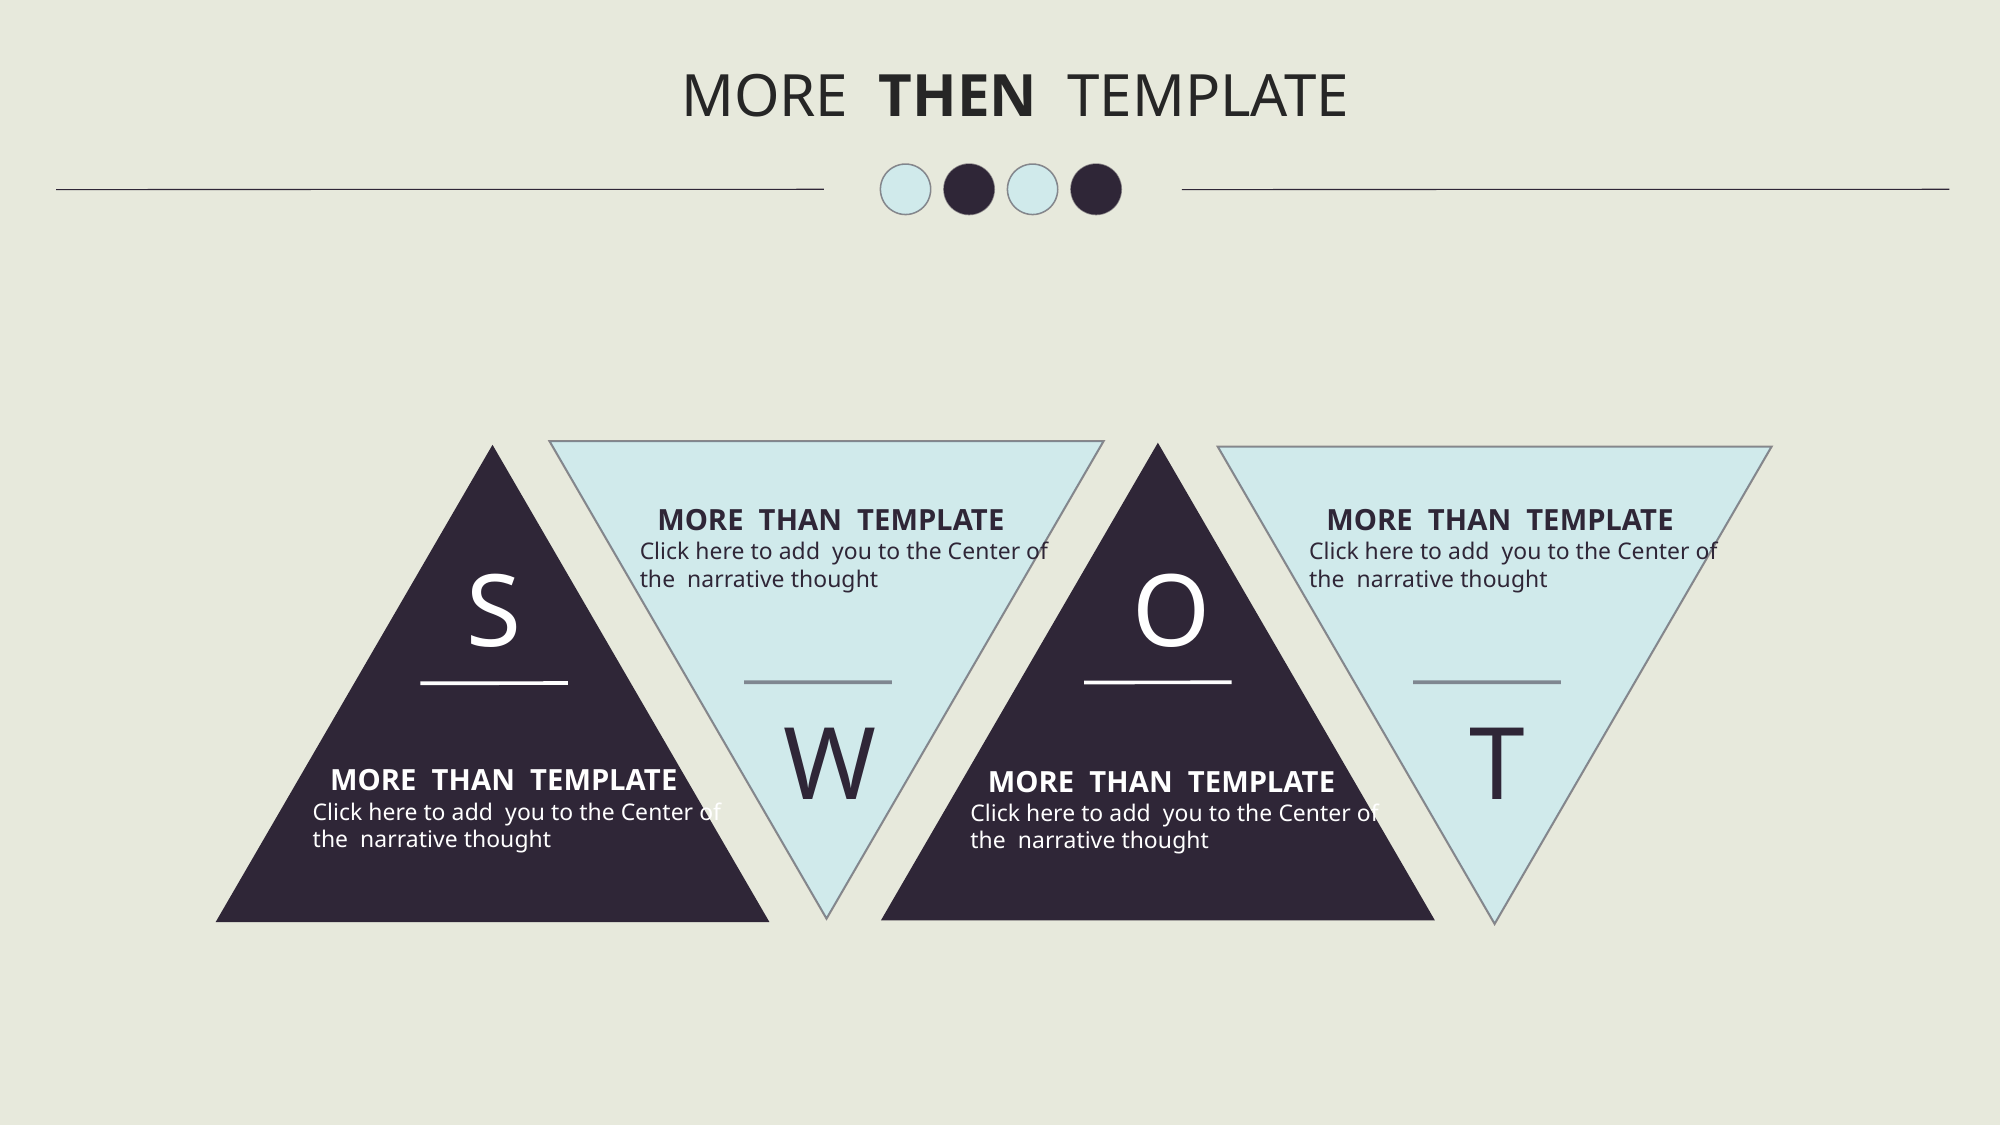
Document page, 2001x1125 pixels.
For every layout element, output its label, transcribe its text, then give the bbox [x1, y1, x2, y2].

text_box MORE THEN TEMPLATE [636, 42, 1365, 138]
text_box [315, 444, 670, 750]
text_box [1395, 851, 1435, 921]
text_box [737, 866, 770, 923]
text_box [979, 560, 1337, 751]
text_box [880, 792, 955, 921]
text_box [1345, 667, 1644, 924]
text_box [549, 441, 1104, 572]
text_box MORE THAN TEMPLATE Click here to add you to the Center of the narrative thought [625, 489, 1064, 667]
text_box W [727, 692, 892, 827]
text_box [680, 667, 973, 806]
text_box MORE THAN TEMPLATE Click here to add you to the Center of the narrative thought [297, 750, 737, 927]
text_box [773, 827, 880, 919]
text_box MORE THAN TEMPLATE Click here to add you to the Center of the narrative thought [1294, 489, 1733, 667]
text_box [1102, 442, 1214, 539]
text_box MORE THAN TEMPLATE Click here to add you to the Center of the narrative thought [955, 751, 1395, 929]
text_box S [410, 539, 537, 674]
text_box T [1407, 692, 1541, 827]
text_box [880, 163, 1122, 215]
text_box O [1087, 539, 1226, 674]
text_box [1217, 446, 1772, 579]
text_box [215, 781, 297, 923]
